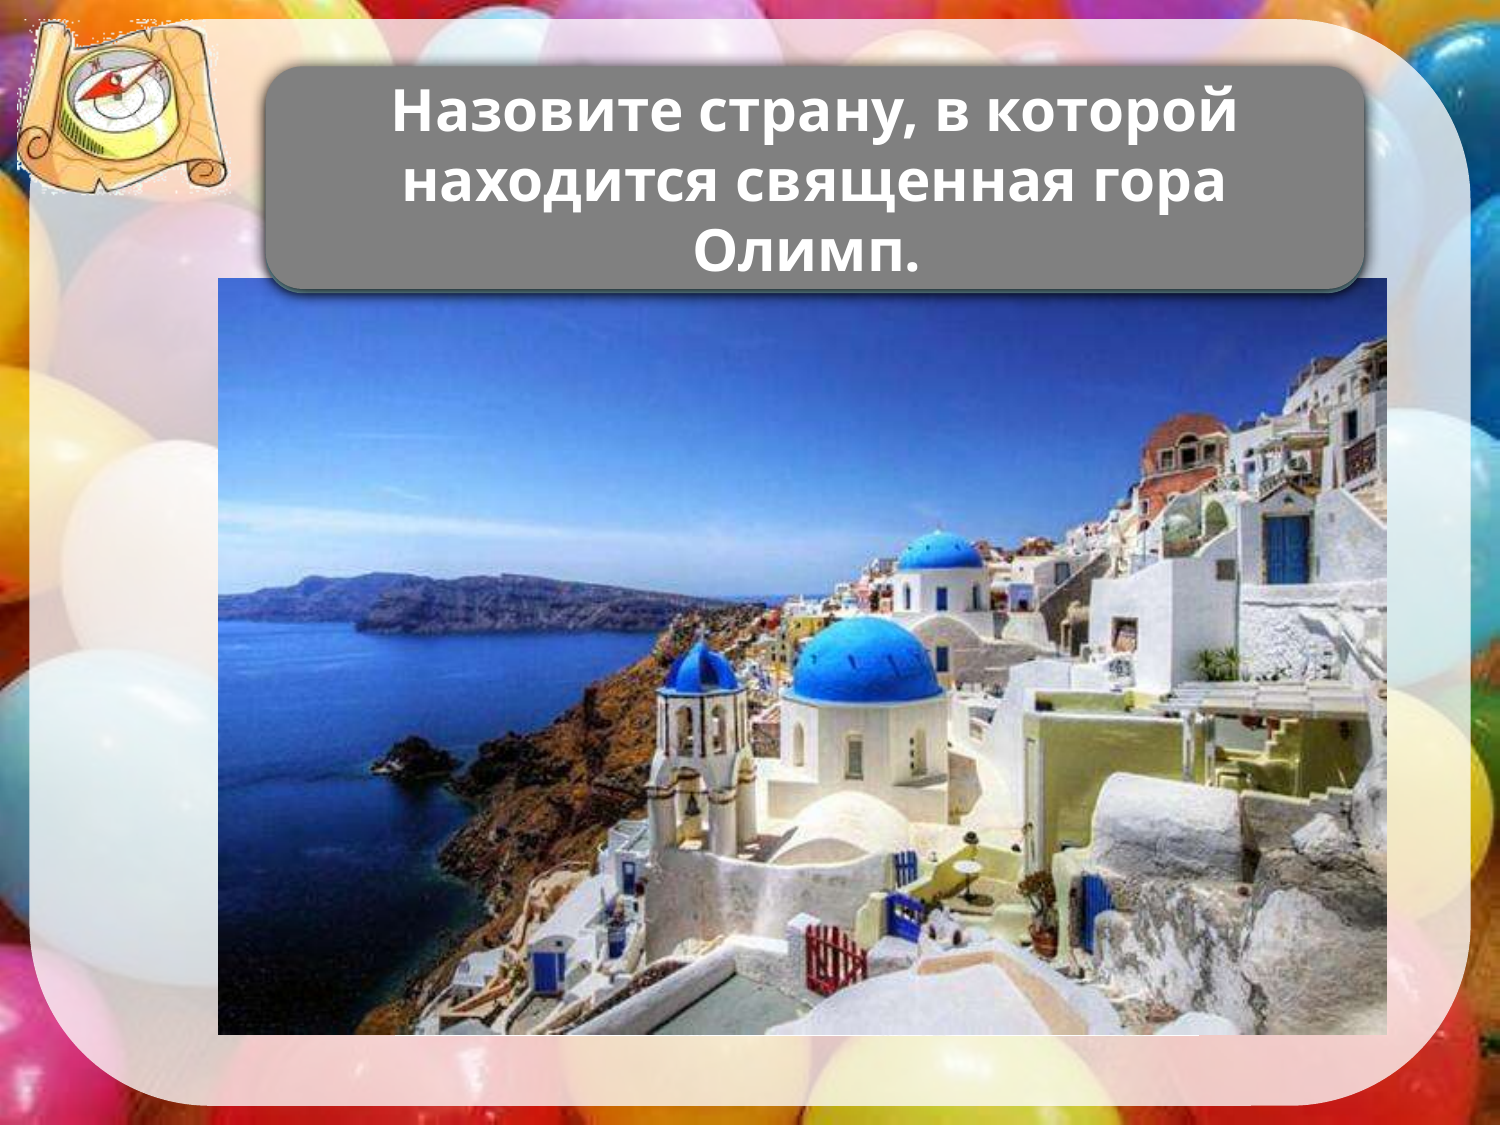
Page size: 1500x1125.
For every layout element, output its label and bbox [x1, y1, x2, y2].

text_box [263, 64, 1367, 276]
picture [0, 0, 1500, 1125]
text_box [17, 18, 231, 197]
